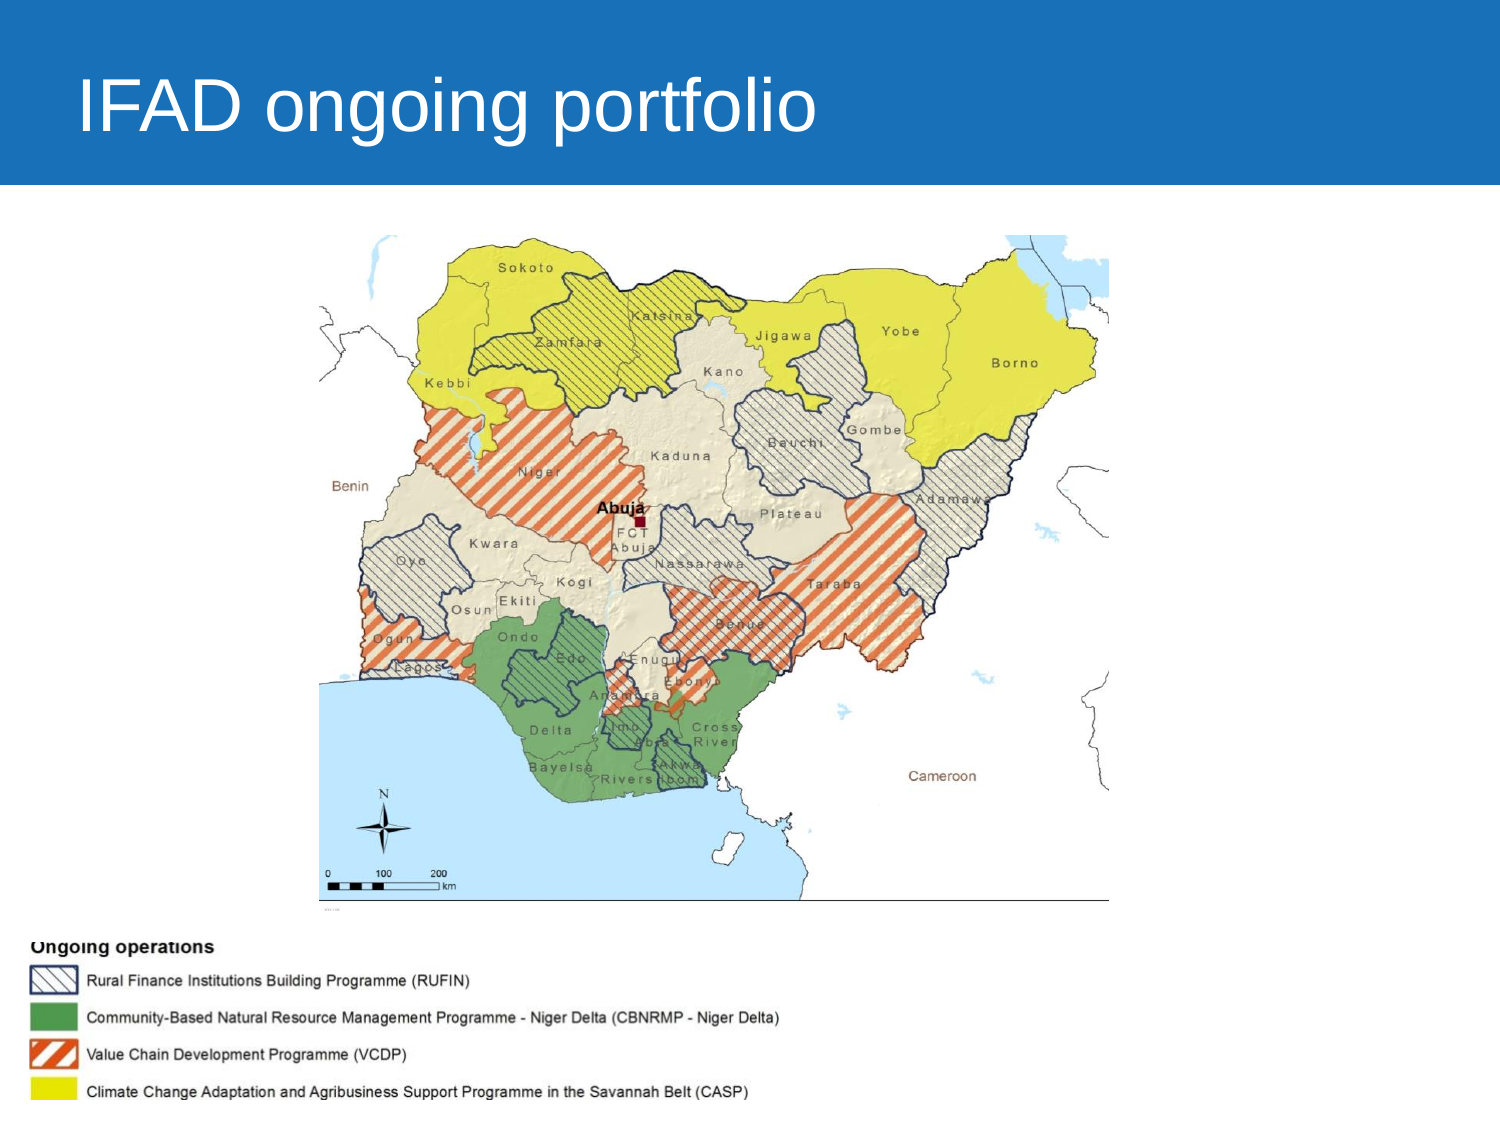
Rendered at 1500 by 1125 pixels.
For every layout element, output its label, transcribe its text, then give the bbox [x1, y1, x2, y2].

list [319, 235, 1109, 912]
picture [29, 942, 780, 1100]
list IFAD ongoing portfolio [76, 30, 1412, 173]
picture [0, 0, 1500, 185]
